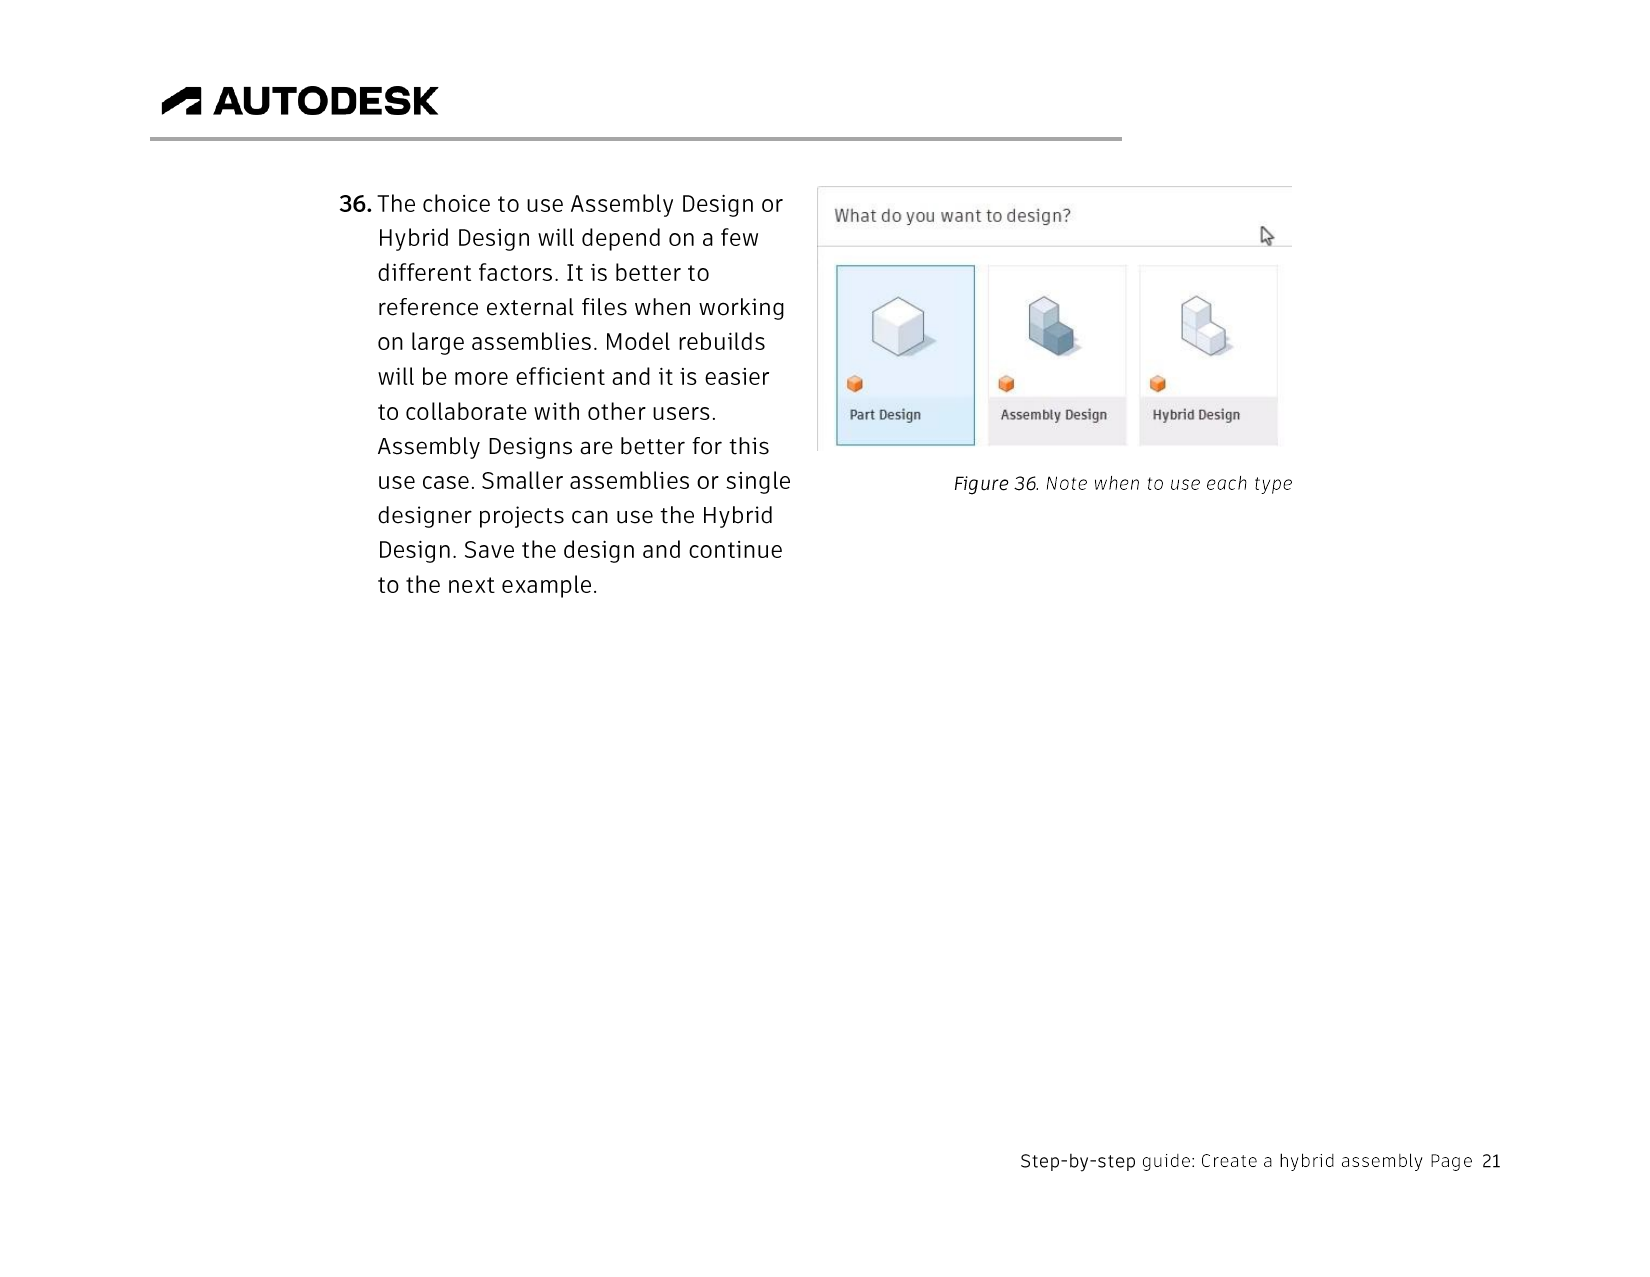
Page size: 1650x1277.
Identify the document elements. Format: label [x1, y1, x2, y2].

picture [817, 186, 1293, 451]
text_box [953, 469, 1302, 497]
text_box [339, 187, 807, 601]
picture [160, 86, 439, 116]
text_box [1019, 1147, 1511, 1175]
